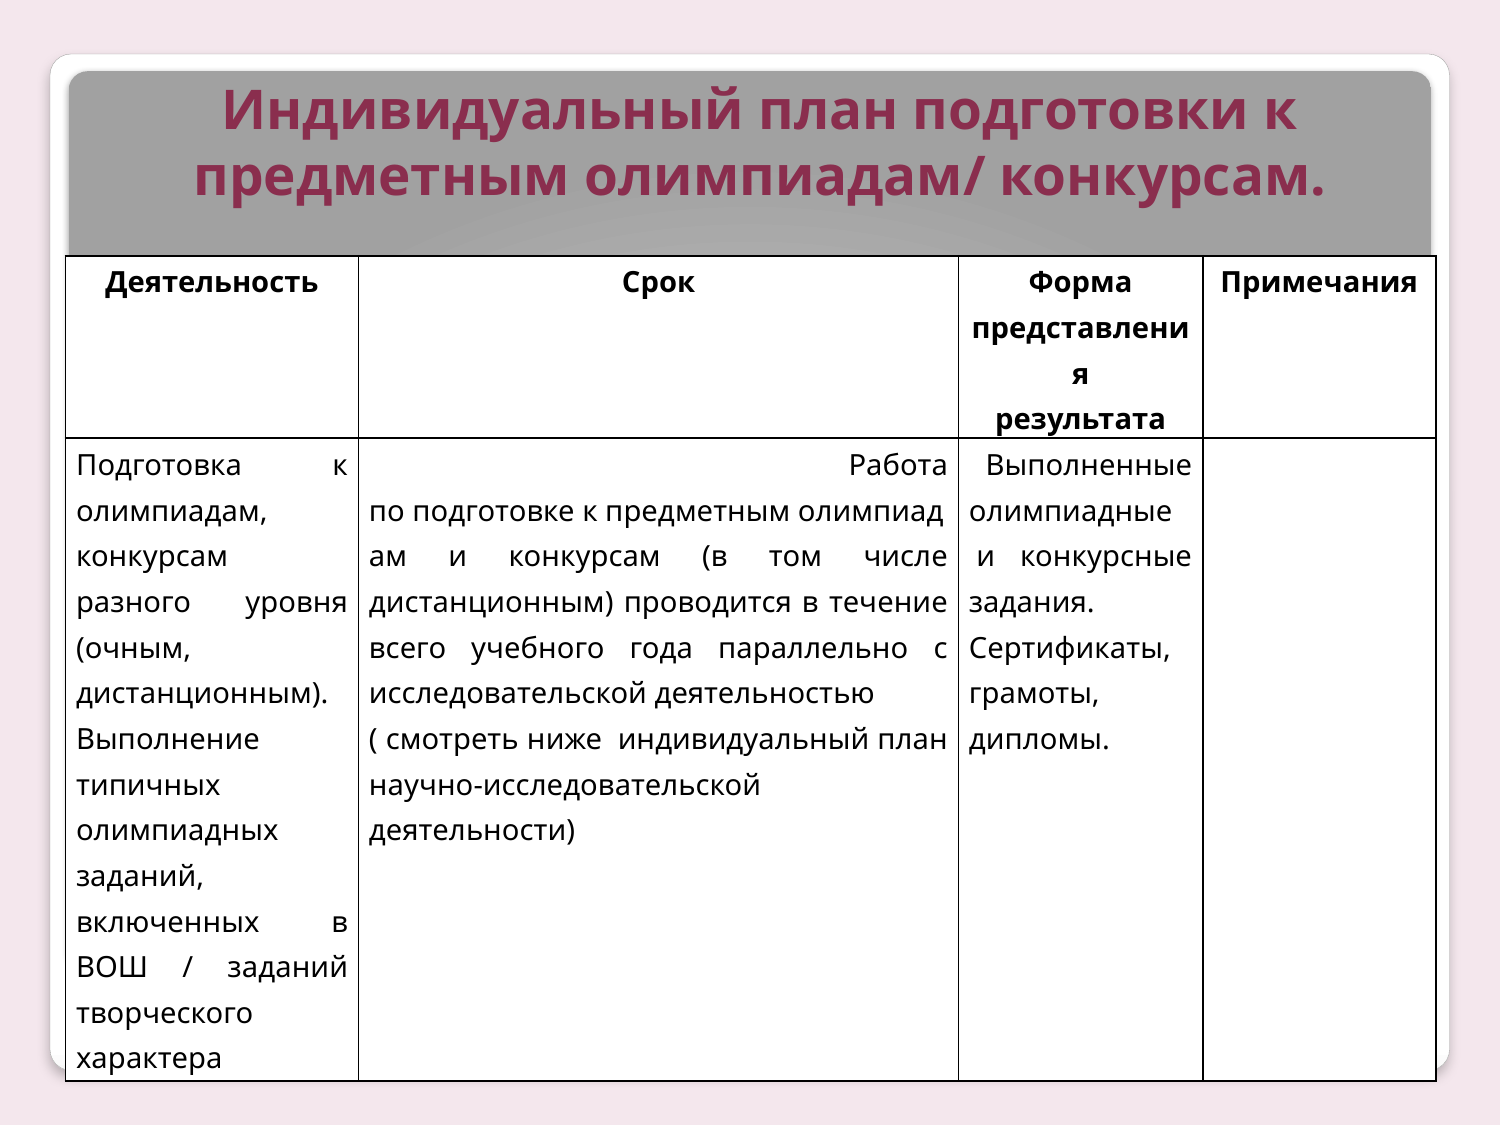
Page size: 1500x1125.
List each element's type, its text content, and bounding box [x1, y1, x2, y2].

table_cell [1204, 439, 1435, 1080]
table_header Форма представления результата [959, 257, 1202, 437]
table_header Деятельность [66, 257, 358, 437]
table_cell Работа по подготовке к предметным олимпиадам и конкурсам (в том числе дистанционным) проводится в течение всего учебного года параллельно с исследовательской деятельностью ( смотреть ниже индивидуальный план научно-исследовательской деятельности) [359, 439, 958, 1080]
table_header Примечания [1204, 257, 1435, 437]
table_cell Выполненные олимпиадные и конкурсные задания. Сертификаты, грамоты, дипломы. [959, 439, 1202, 1080]
table_header Срок [359, 257, 958, 437]
title Индивидуальный план подготовки к предметным олимпиадам/ конкурсам. [76, 66, 1443, 279]
table_cell Подготовка к олимпиадам, конкурсам разного уровня (очным, дистанционным). Выполнение типичных олимпиадных заданий, включенных в ВОШ / заданий творческого характера [66, 439, 358, 1080]
